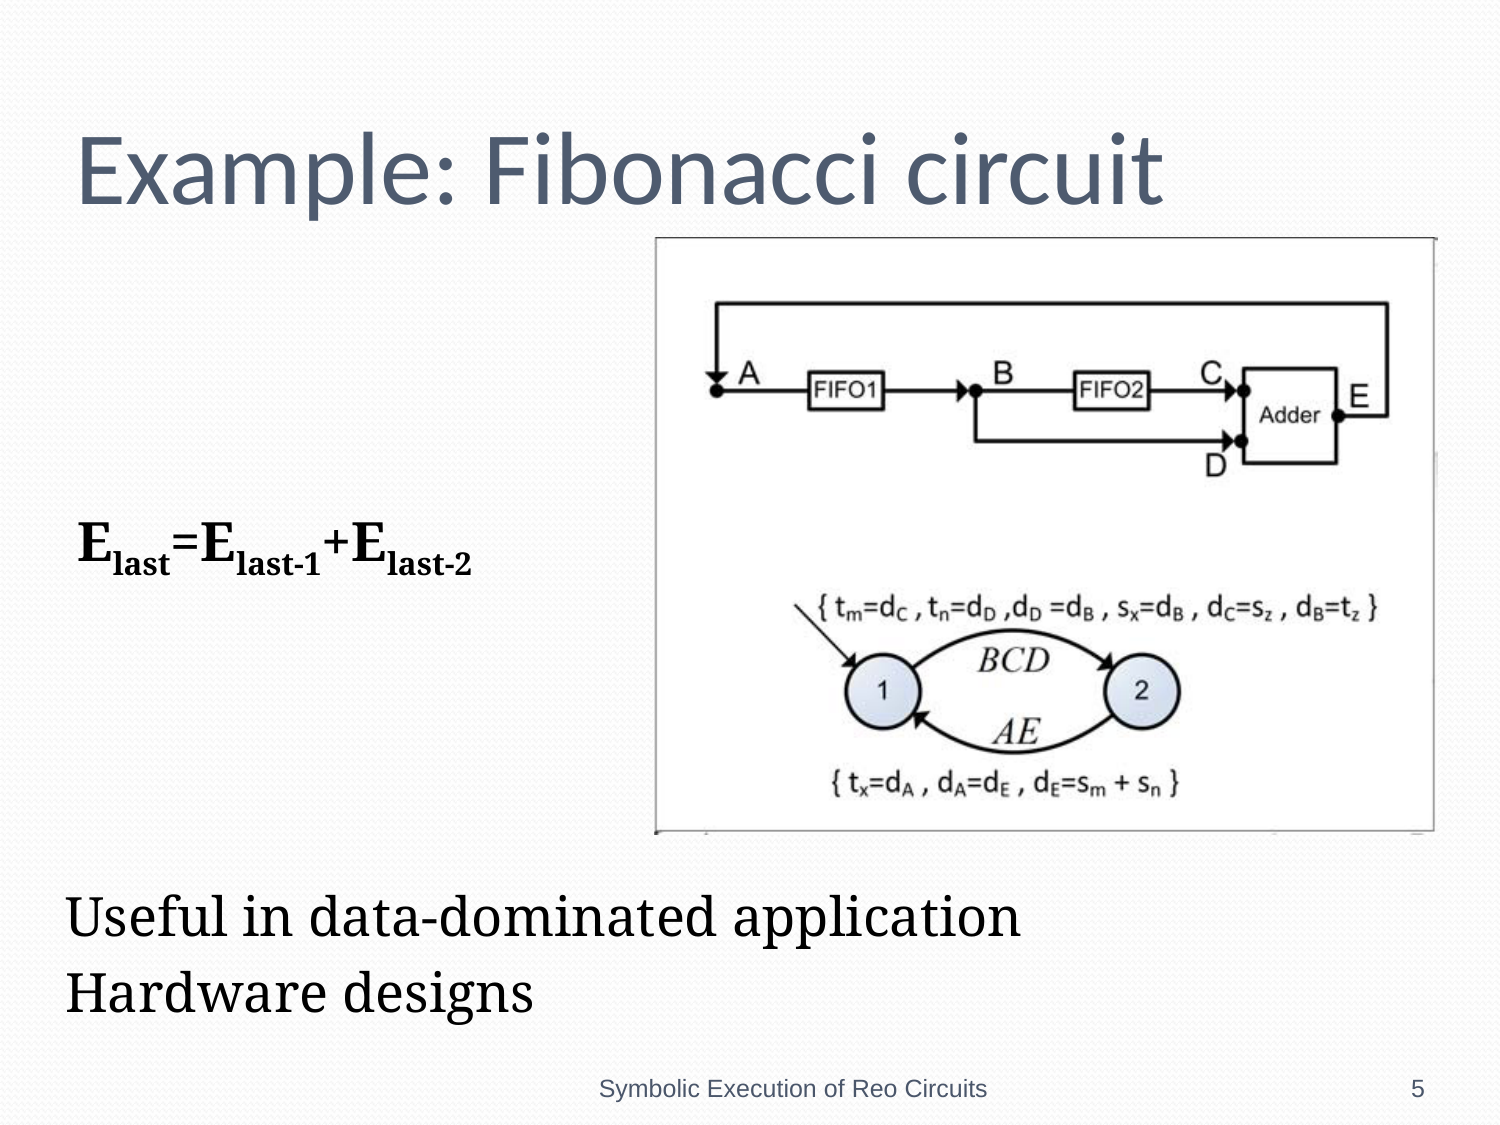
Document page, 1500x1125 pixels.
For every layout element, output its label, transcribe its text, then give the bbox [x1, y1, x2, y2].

picture [654, 237, 1438, 835]
footer Symbolic Execution of Reo Circuits [437, 1042, 1150, 1103]
title Example: Fibonacci circuit [74, 37, 1426, 226]
text_box Useful in data-dominated application Hardware designs [49, 875, 1088, 1050]
list Elast=Elast-1+Elast-2 [62, 499, 647, 676]
slide_number 5 [1299, 1042, 1425, 1103]
